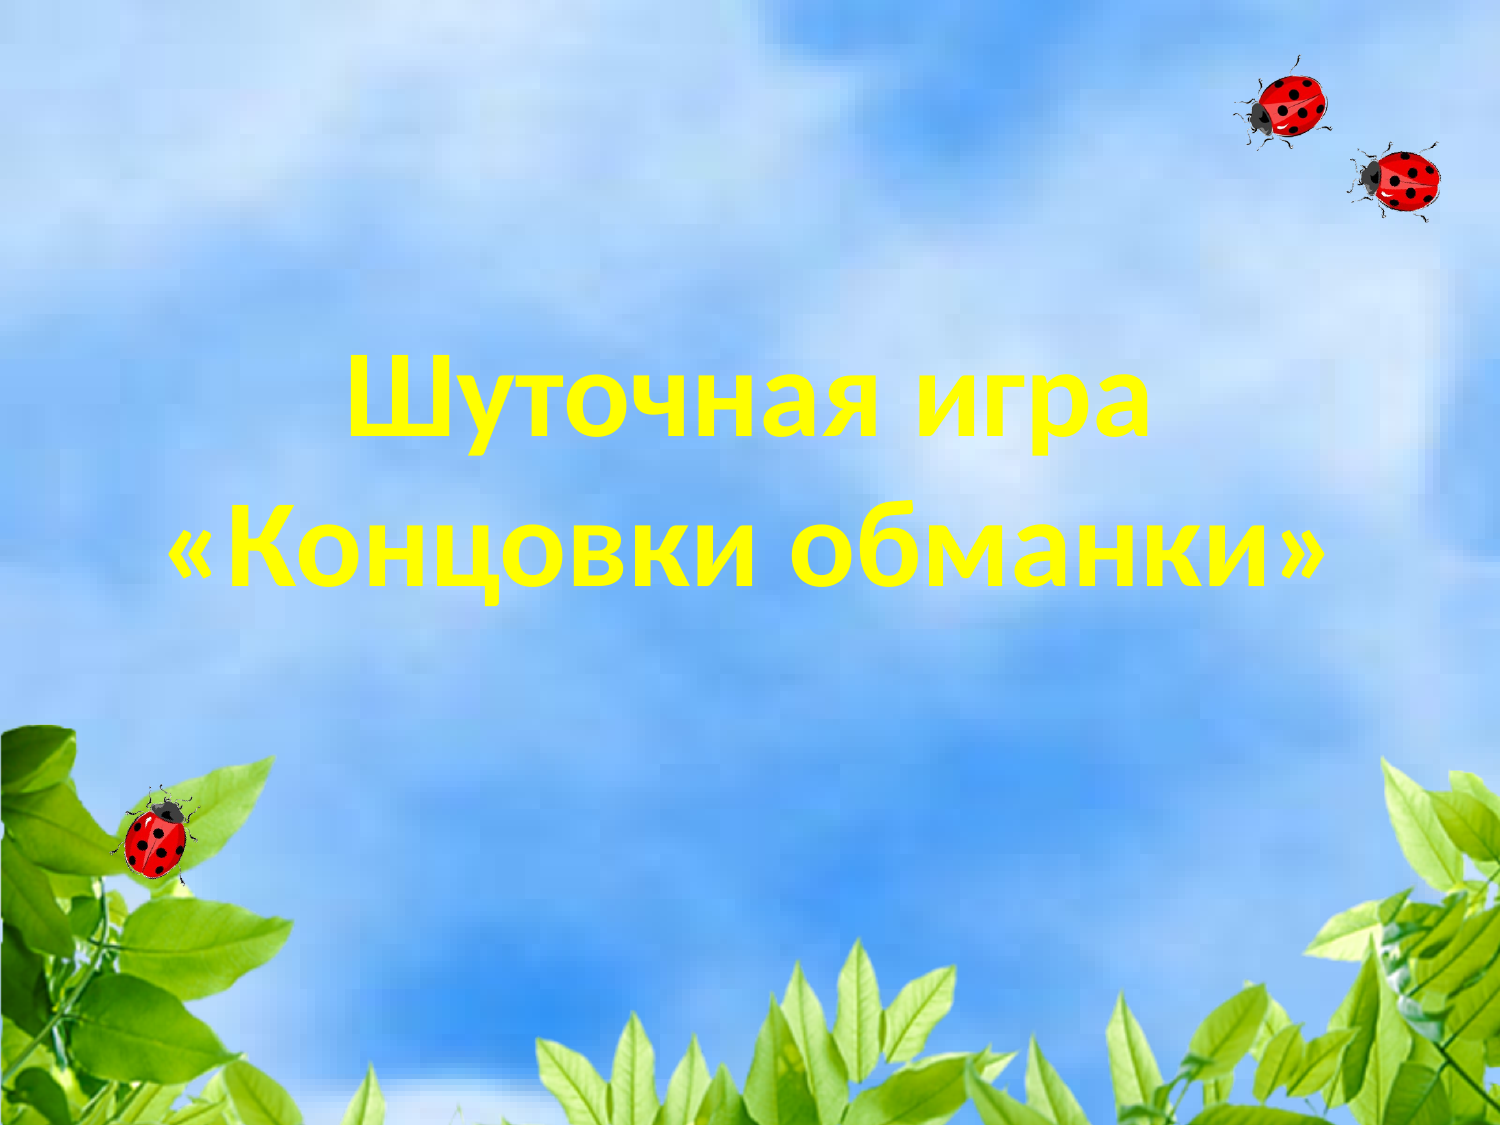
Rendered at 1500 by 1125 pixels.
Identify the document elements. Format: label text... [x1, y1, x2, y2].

title Шуточная игра «Концовки обманки» [75, 45, 1425, 988]
picture [0, 0, 1500, 1125]
